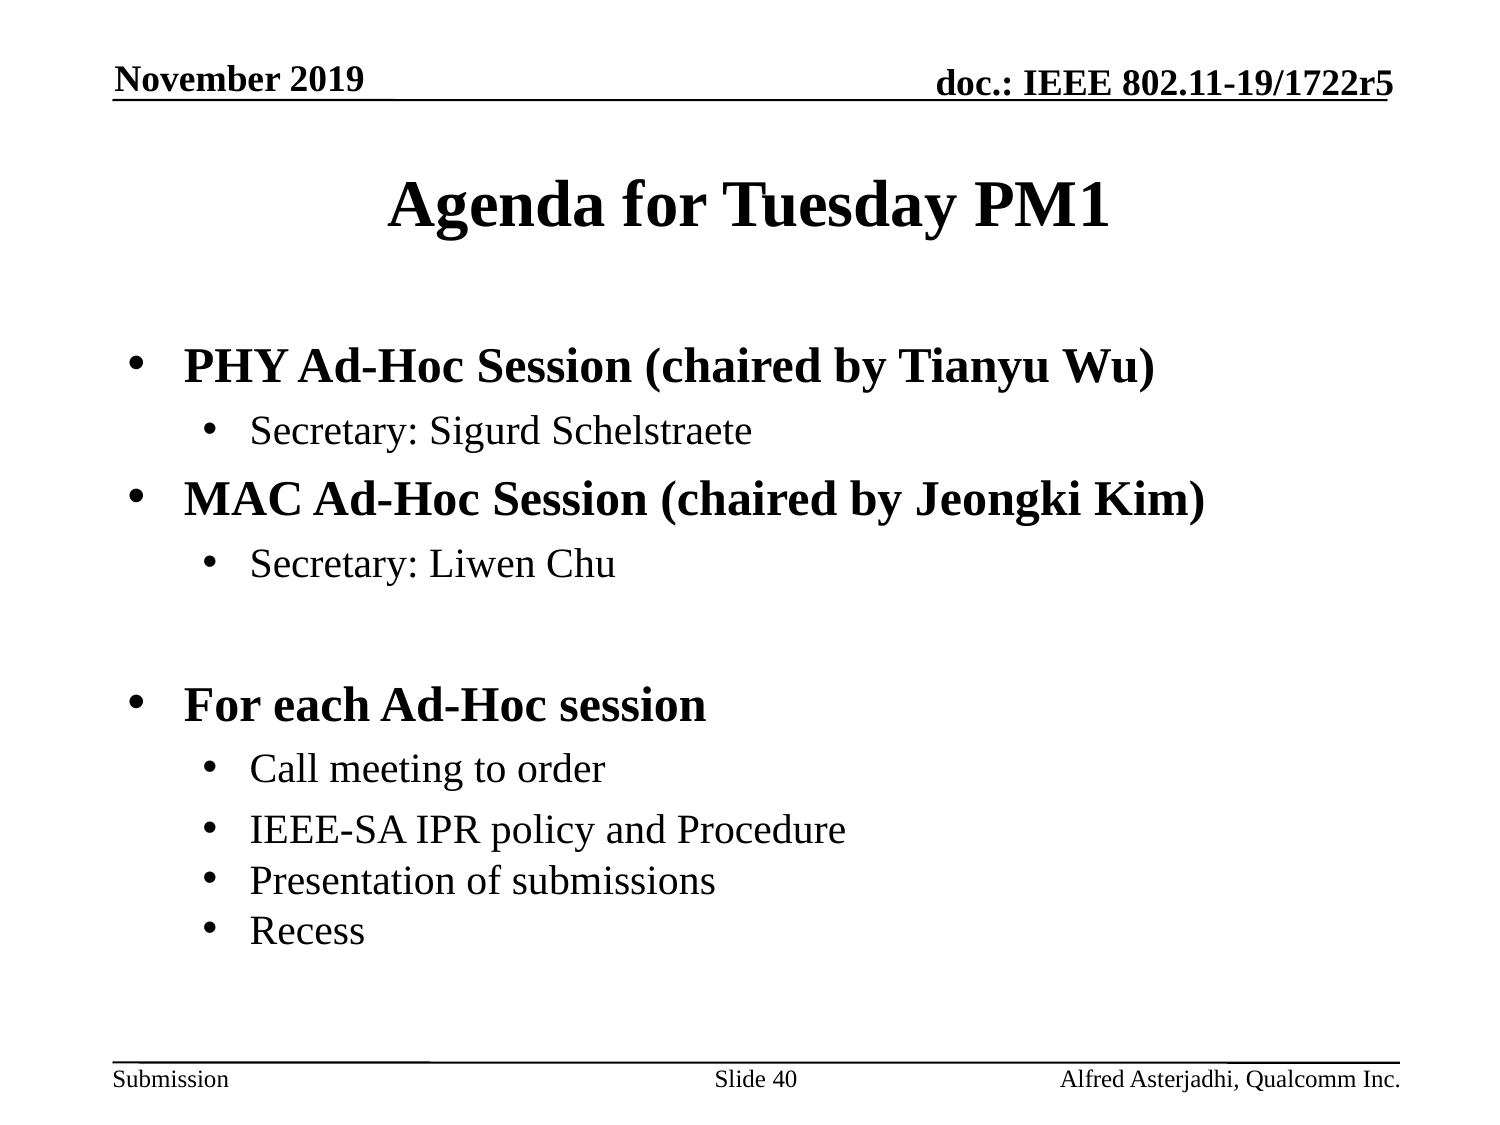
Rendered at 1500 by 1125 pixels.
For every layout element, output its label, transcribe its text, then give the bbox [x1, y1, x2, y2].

footer Alfred Asterjadhi, Qualcomm Inc. [878, 1061, 1402, 1093]
title Agenda for Tuesday PM1 [112, 112, 1388, 288]
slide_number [114, 54, 423, 100]
slide_number Slide 40 [712, 1061, 800, 1123]
list PHY Ad-Hoc Session (chaired by Tianyu Wu) Secretary: Sigurd Schelstraete MAC Ad-Hoc Session (chaired by Jeongki Kim) Secretary: Liwen Chu For each Ad-Hoc session Call meeting to order IEEE-SA IPR policy and Procedure Presentation of submissions Recess [112, 324, 1388, 1000]
